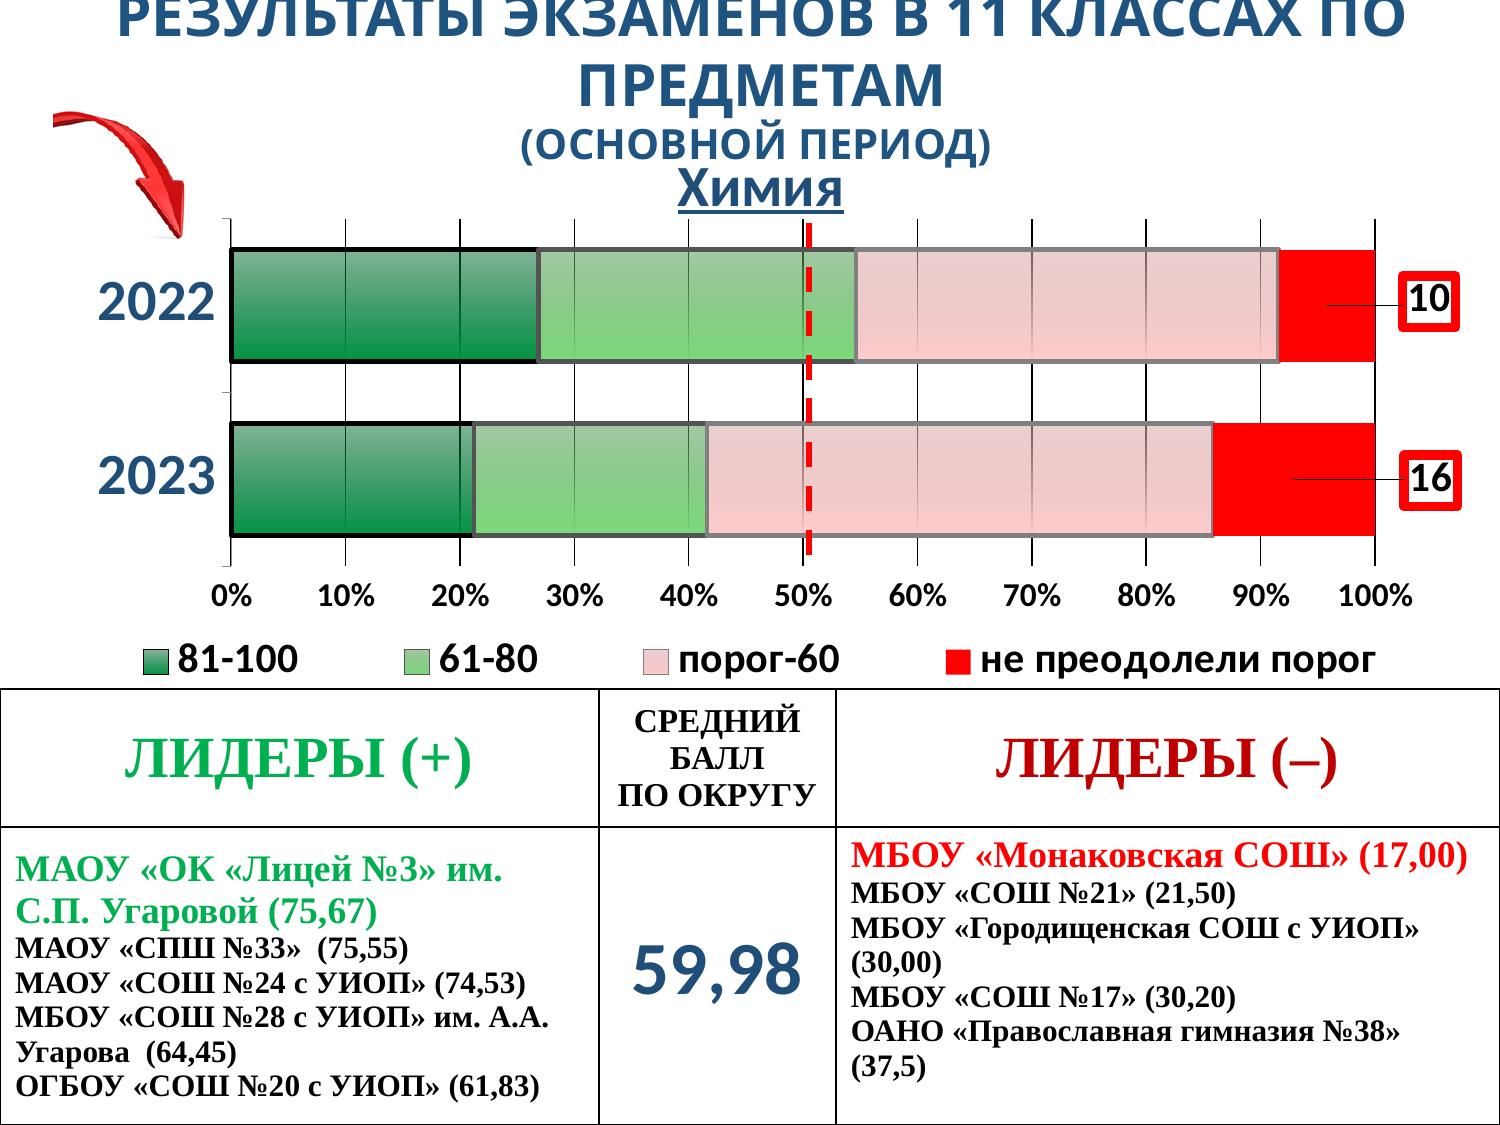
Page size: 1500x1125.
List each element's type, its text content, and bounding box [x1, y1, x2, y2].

table_cell МАОУ «ОК «Лицей №3» им. С.П. Угаровой (75,67) МАОУ «СПШ №33» (75,55) МАОУ «СОШ №24 с УИОП» (74,53) МБОУ «СОШ №28 с УИОП» им. А.А. Угарова (64,45) ОГБОУ «СОШ №20 с УИОП» (61,83) [1, 828, 598, 1124]
picture [52, 93, 207, 247]
table_cell МБОУ «Монаковская СОШ» (17,00) МБОУ «СОШ №21» (21,50) МБОУ «Городищенская СОШ с УИОП» (30,00) МБОУ «СОШ №17» (30,20) ОАНО «Православная гимназия №38» (37,5) [837, 828, 1499, 1124]
text_box РЕЗУЛЬТАТЫ ЭКЗАМЕНОВ В 11 КЛАССАХ ПО ПРЕДМЕТАМ (ОСНОВНОЙ ПЕРИОД) [23, 22, 1500, 124]
table_header ЛИДЕРЫ (–) [837, 690, 1499, 826]
table_cell 59,98 [600, 828, 835, 1124]
table_header ЛИДЕРЫ (+) [1, 690, 598, 826]
table_header СРЕДНИЙ БАЛЛ ПО ОКРУГУ [600, 705, 835, 826]
chart [27, 125, 1495, 705]
